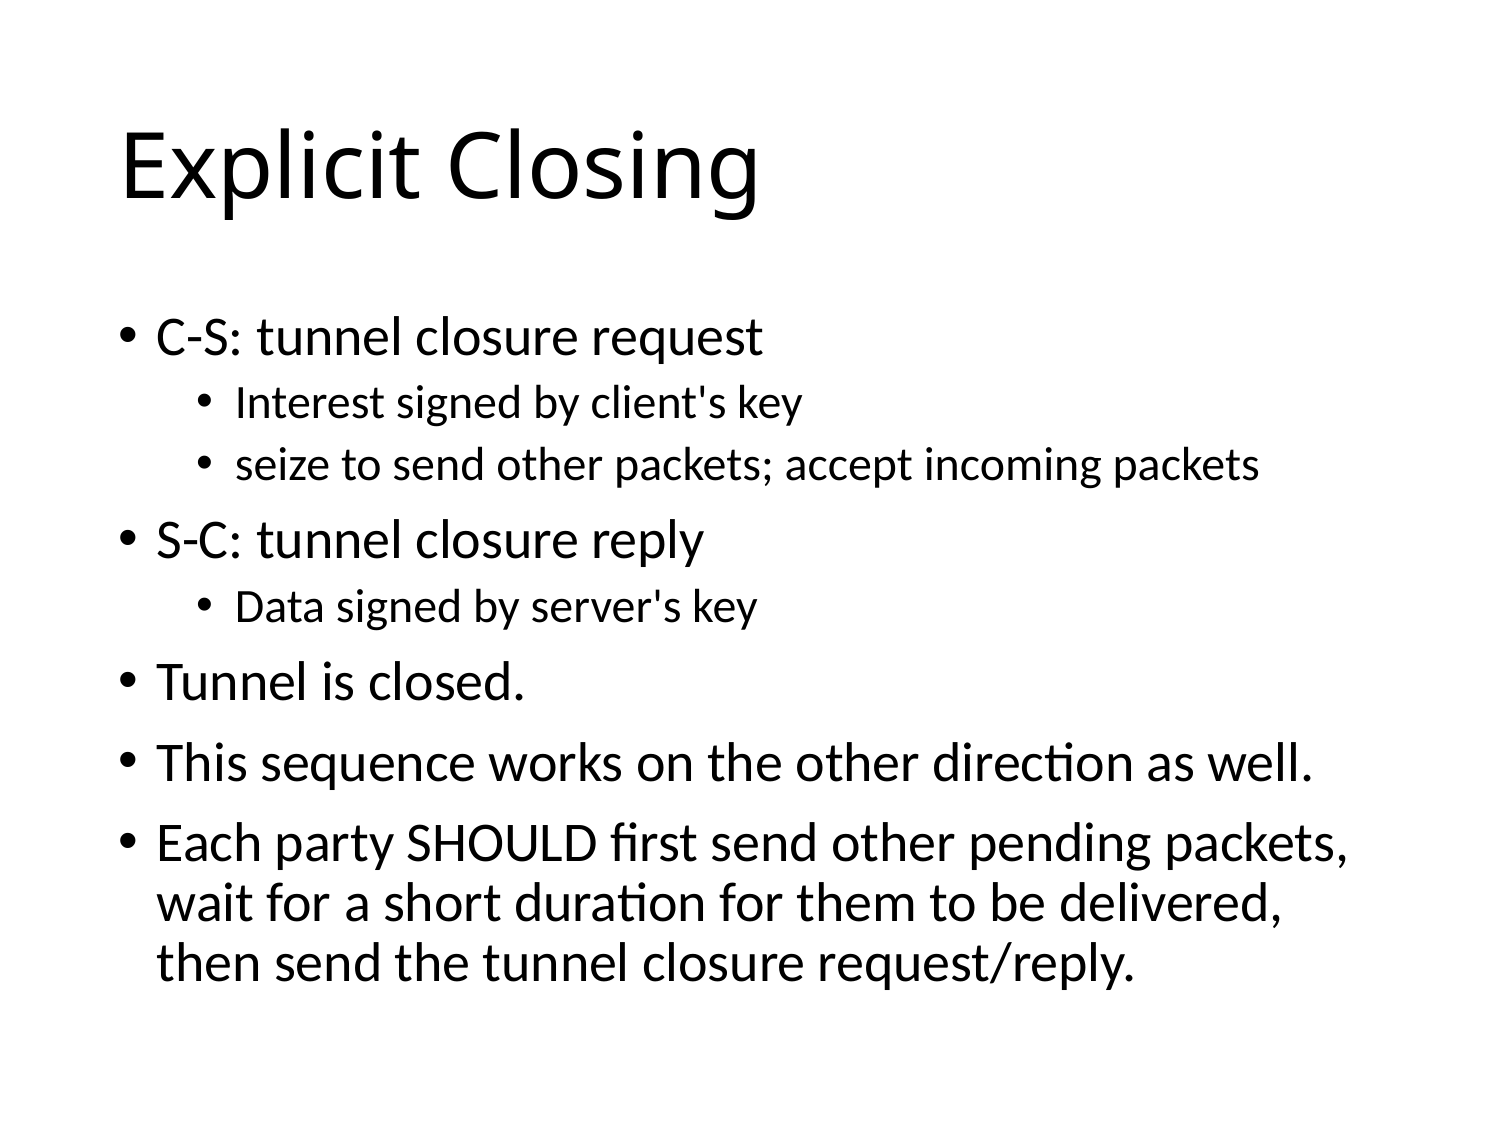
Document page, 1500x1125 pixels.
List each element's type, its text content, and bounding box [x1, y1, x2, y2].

title Explicit Closing [103, 59, 1397, 278]
list C-S: tunnel closure request Interest signed by client's key seize to send other packets; accept incoming packets S-C: tunnel closure reply Data signed by server's key Tunnel is closed. This sequence works on the other direction as well. Each party SHOULD first send other pending packets, wait for a short duration for them to be delivered, then send the tunnel closure request/reply. [103, 299, 1397, 1014]
